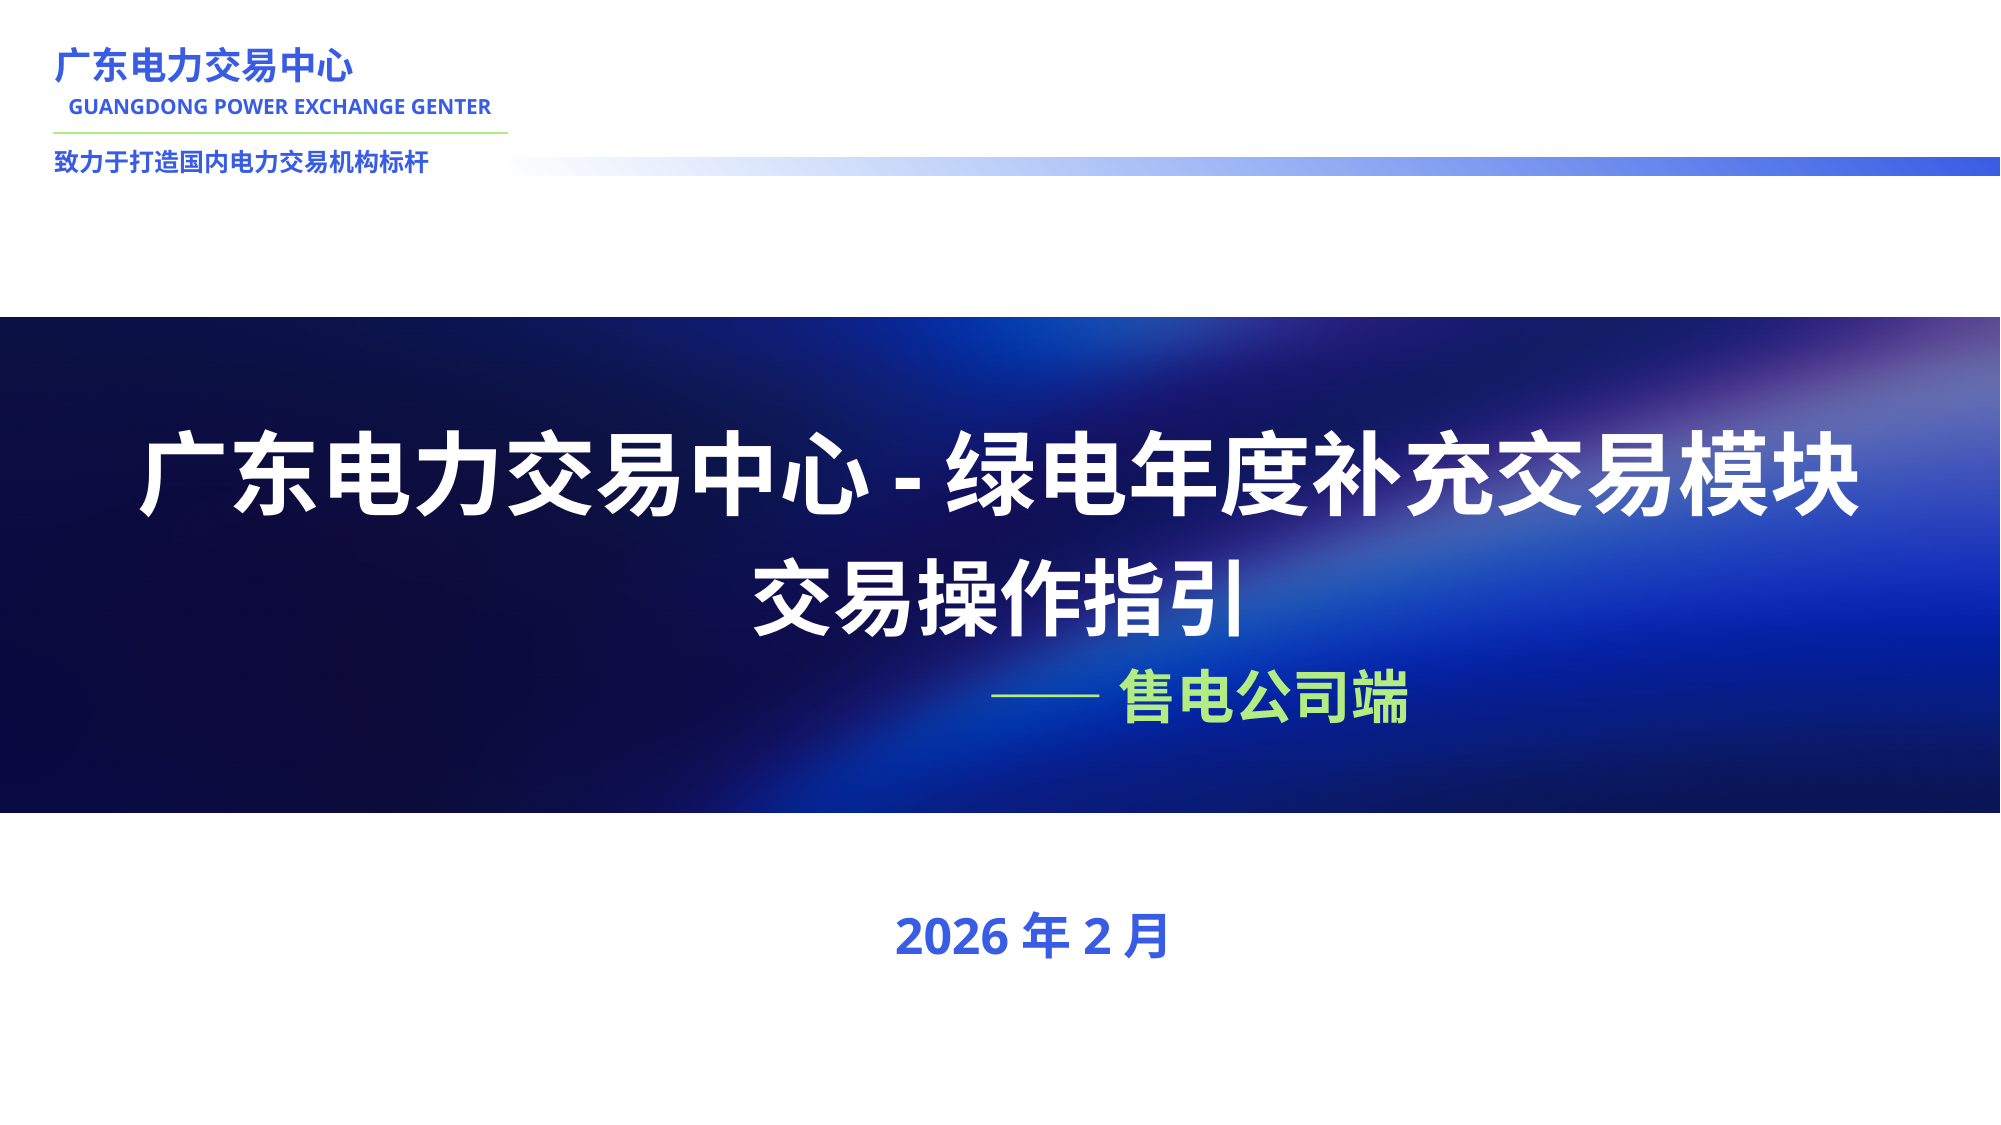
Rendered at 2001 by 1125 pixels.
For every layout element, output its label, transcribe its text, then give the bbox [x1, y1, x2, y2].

text_box 广东电力交易中心 [39, 34, 370, 95]
picture [0, 317, 2000, 813]
text_box [507, 156, 2000, 176]
text_box 致力于打造国内电力交易机构标杆 [39, 138, 445, 184]
text_box 2026年2月 [852, 897, 1217, 972]
text_box GUANGDONG POWER EXCHANGE GENTER [53, 86, 507, 126]
